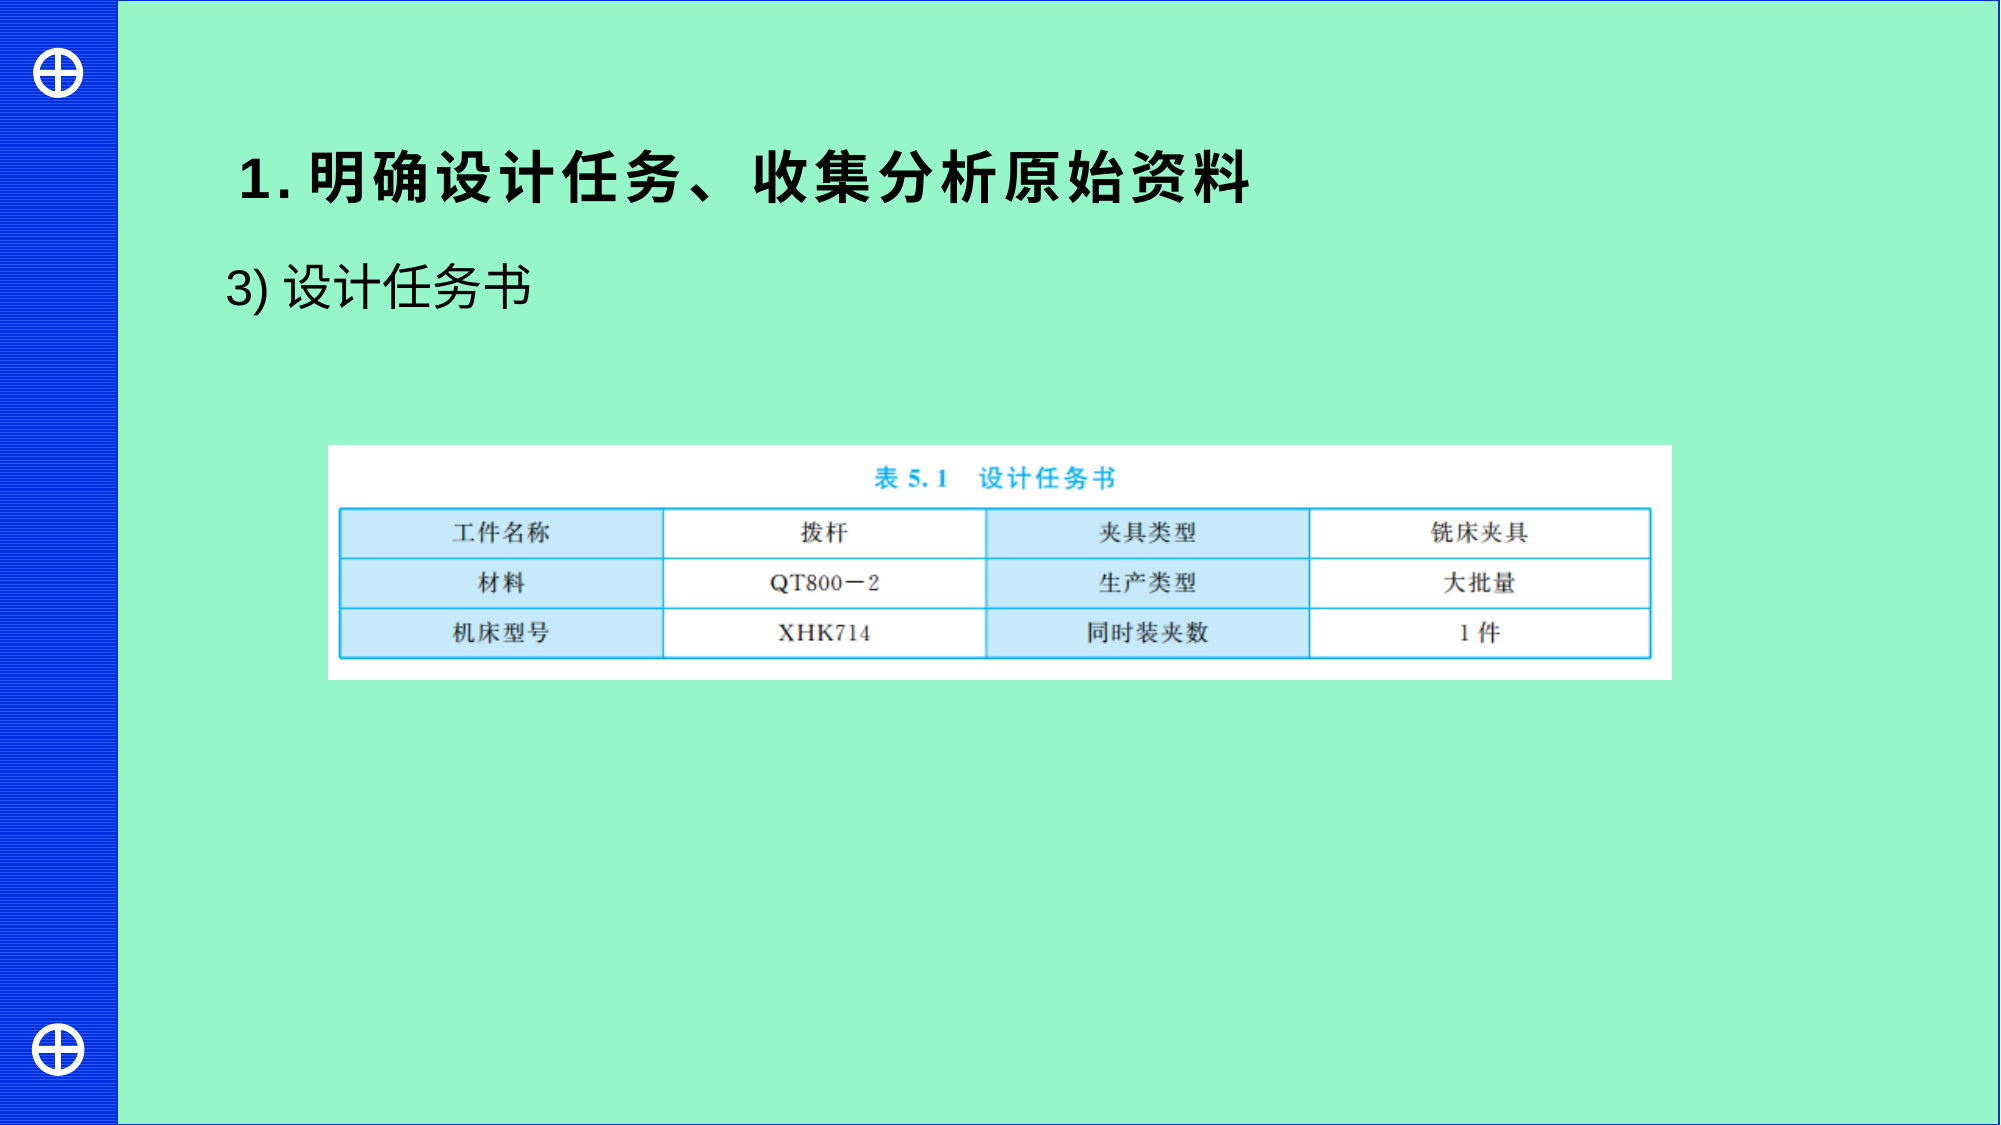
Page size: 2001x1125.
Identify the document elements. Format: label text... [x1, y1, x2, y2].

picture [328, 445, 1672, 680]
text_box 1.明确设计任务、收集分析原始资料 [135, 96, 1423, 217]
text_box 3)设计任务书 [135, 217, 1843, 413]
